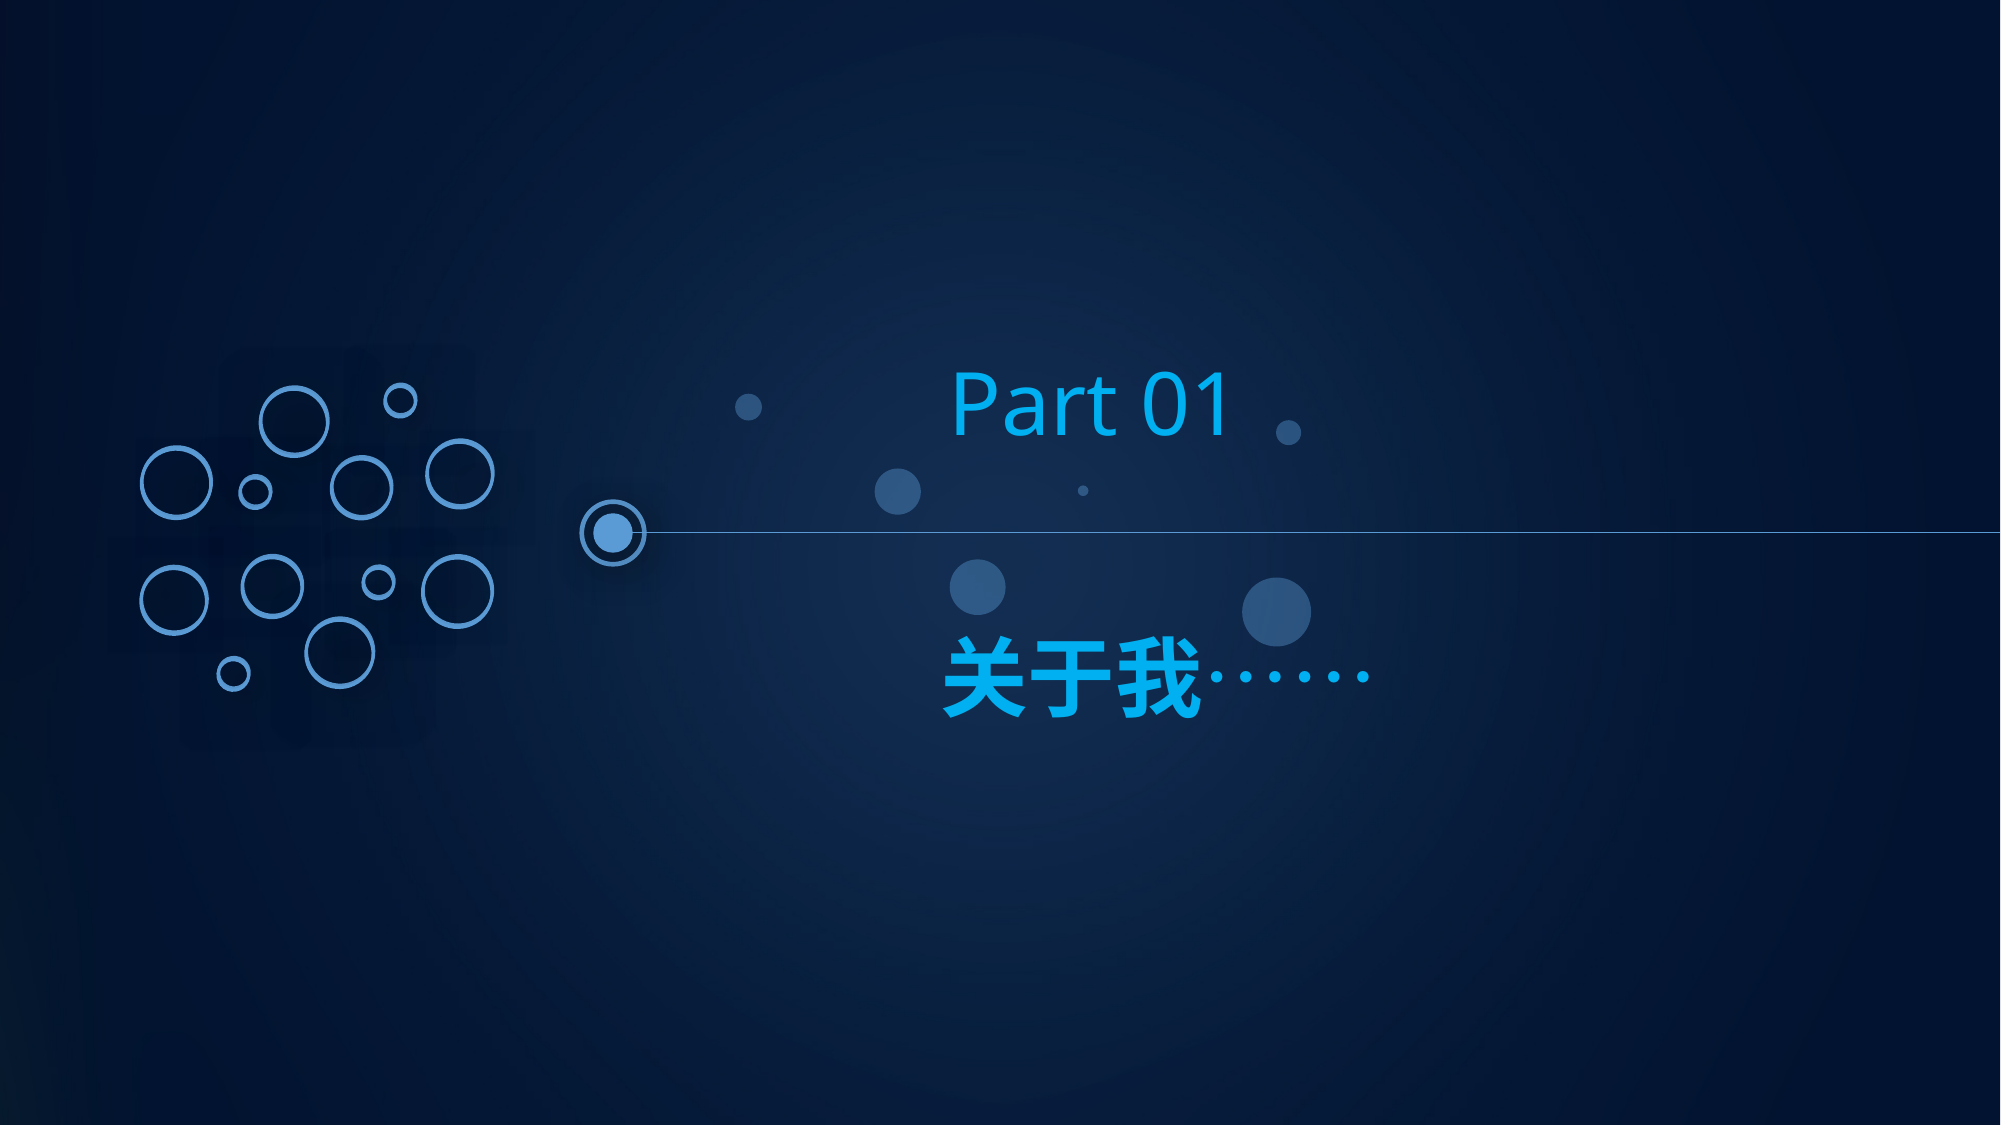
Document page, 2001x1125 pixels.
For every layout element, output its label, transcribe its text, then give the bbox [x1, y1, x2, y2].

text_box [734, 392, 763, 422]
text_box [581, 501, 645, 565]
text_box Part 01 [933, 340, 1256, 461]
text_box [948, 558, 1007, 617]
text_box [1241, 576, 1313, 648]
text_box 关于我…… [925, 615, 1393, 735]
text_box [873, 467, 922, 516]
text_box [140, 386, 493, 691]
picture [0, 0, 2001, 1125]
text_box [1076, 484, 1090, 498]
text_box [1275, 419, 1303, 447]
